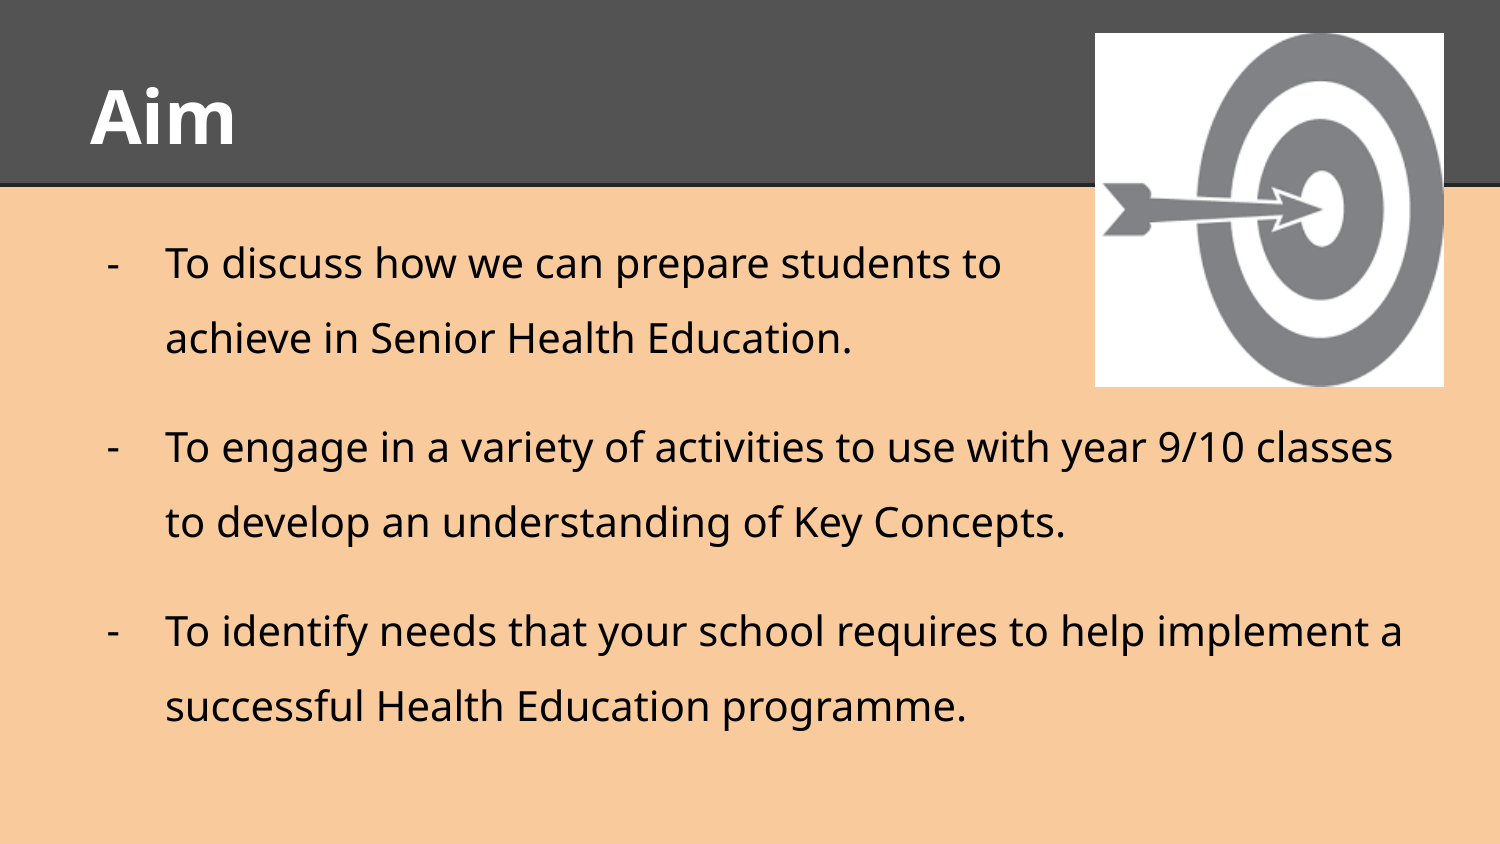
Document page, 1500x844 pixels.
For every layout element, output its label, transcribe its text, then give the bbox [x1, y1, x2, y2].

picture [1094, 33, 1444, 388]
title Aim [75, 33, 1093, 175]
list To discuss how we can prepare students to achieve in Senior Health Education. To engage in a variety of activities to use with year 9/10 classes to develop an understanding of Key Concepts. To identify needs that your school requires to help implement a successful Health Education programme. [75, 196, 1425, 808]
